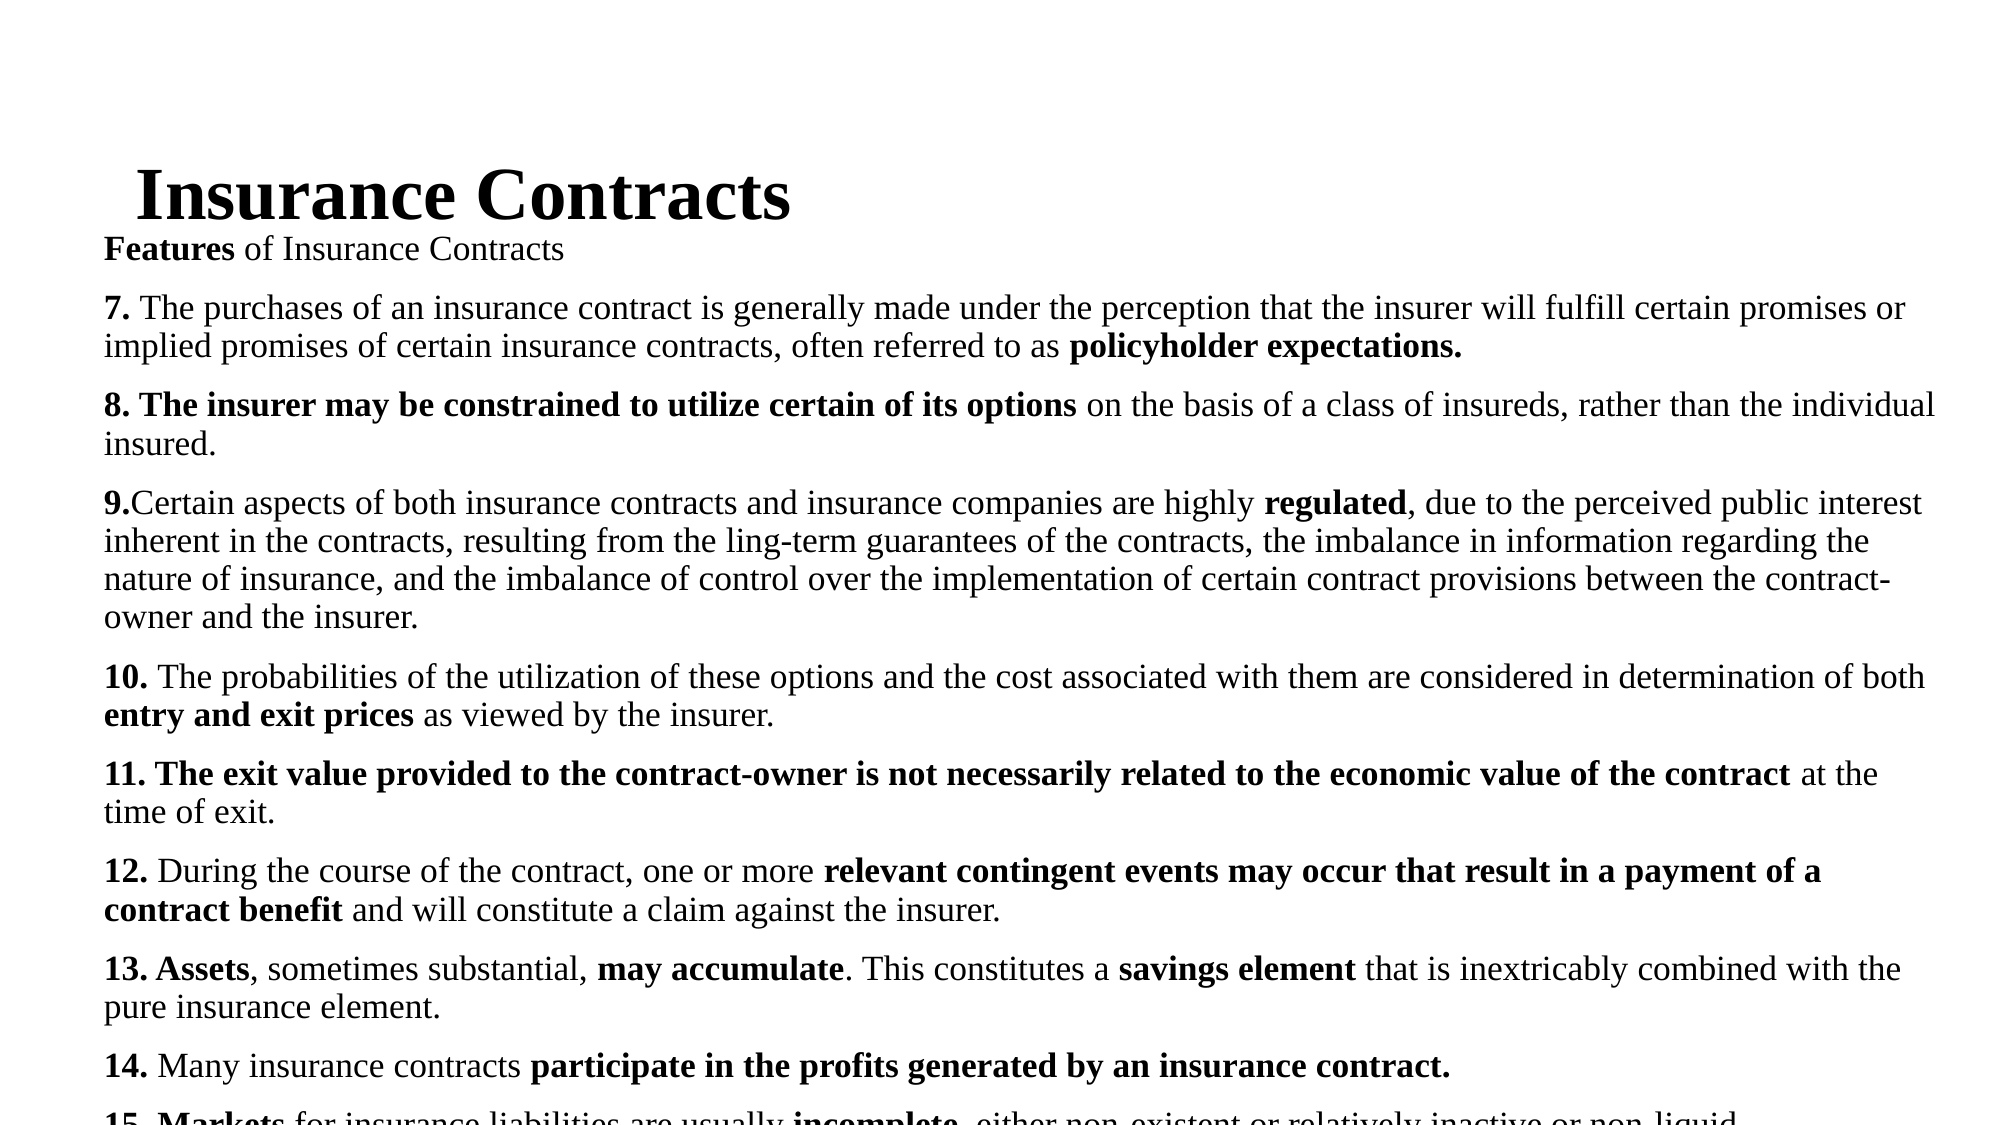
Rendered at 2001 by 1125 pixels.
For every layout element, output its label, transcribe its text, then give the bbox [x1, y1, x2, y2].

title Insurance Contracts [120, 140, 1921, 222]
list Features of Insurance Contracts 7. The purchases of an insurance contract is generally made under the perception that the insurer will fulfill certain promises or implied promises of certain insurance contracts, often referred to as policyholder expectations. 8. The insurer may be constrained to utilize certain of its options on the basis of a class of insureds, rather than the individual insured. 9.Certain aspects of both insurance contracts and insurance companies are highly regulated, due to the perceived public interest inherent in the contracts, resulting from the ling-term guarantees of the contracts, the imbalance in information regarding the nature of insurance, and the imbalance of control over the implementation of certain contract provisions between the contract-owner and the insurer. 10. The probabilities of the utilization of these options and the cost associated with them are considered in determination of both entry and exit prices as viewed by the insurer. 11. The exit value provided to the contract-owner is not necessarily related to the economic value of the contract at the time of exit. 12. During the course of the contract, one or more relevant contingent events may occur that result in a payment of a contract benefit and will constitute a claim against the insurer. 13. Assets, sometimes substantial, may accumulate. This constitutes a savings element that is inextricably combined with the pure insurance element. 14. Many insurance contracts participate in the profits generated by an insurance contract. 15. Markets for insurance liabilities are usually incomplete, either non-existent or relatively inactive or non-liquid. [88, 222, 1953, 1075]
